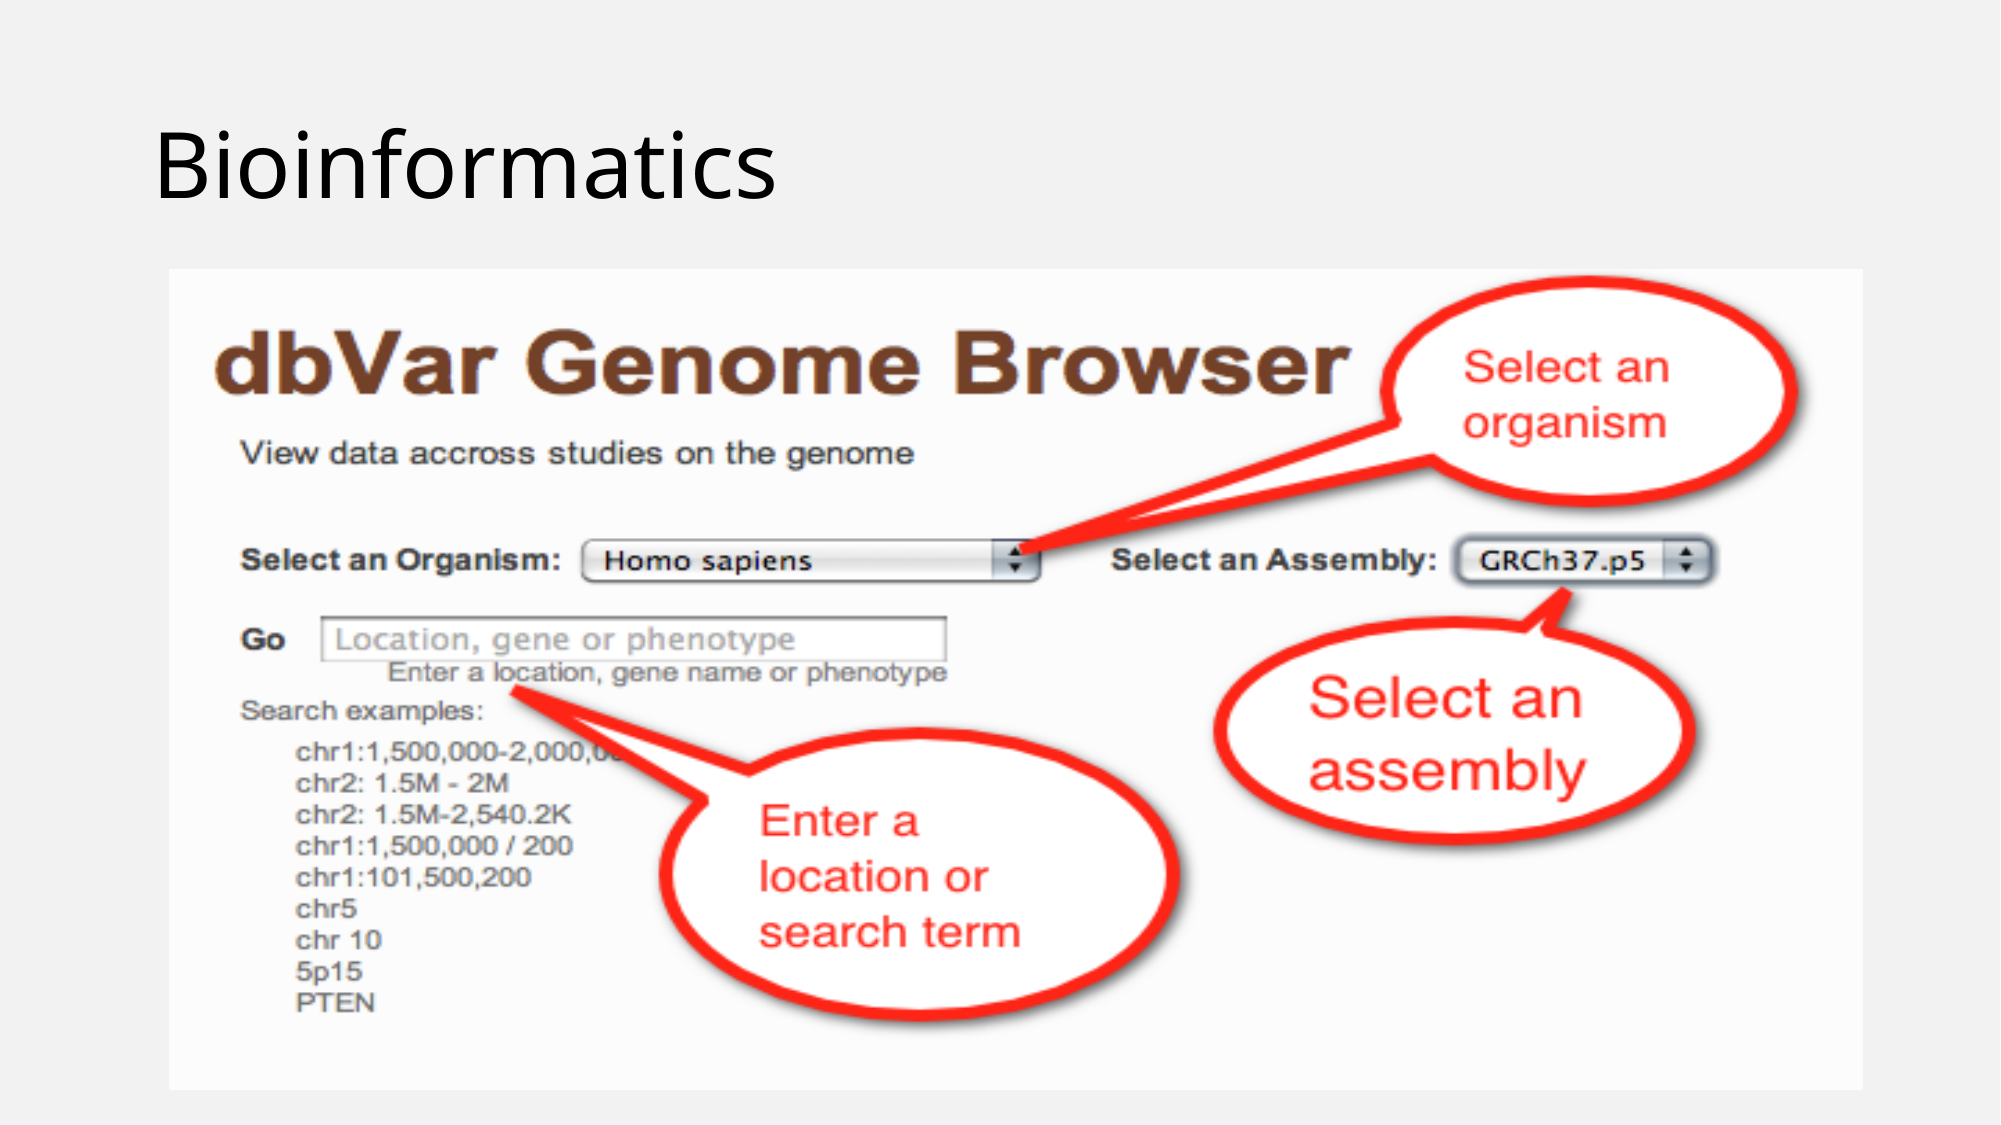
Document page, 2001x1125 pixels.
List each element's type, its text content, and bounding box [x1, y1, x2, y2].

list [169, 269, 1863, 1090]
title Bioinformatics [137, 59, 1863, 278]
